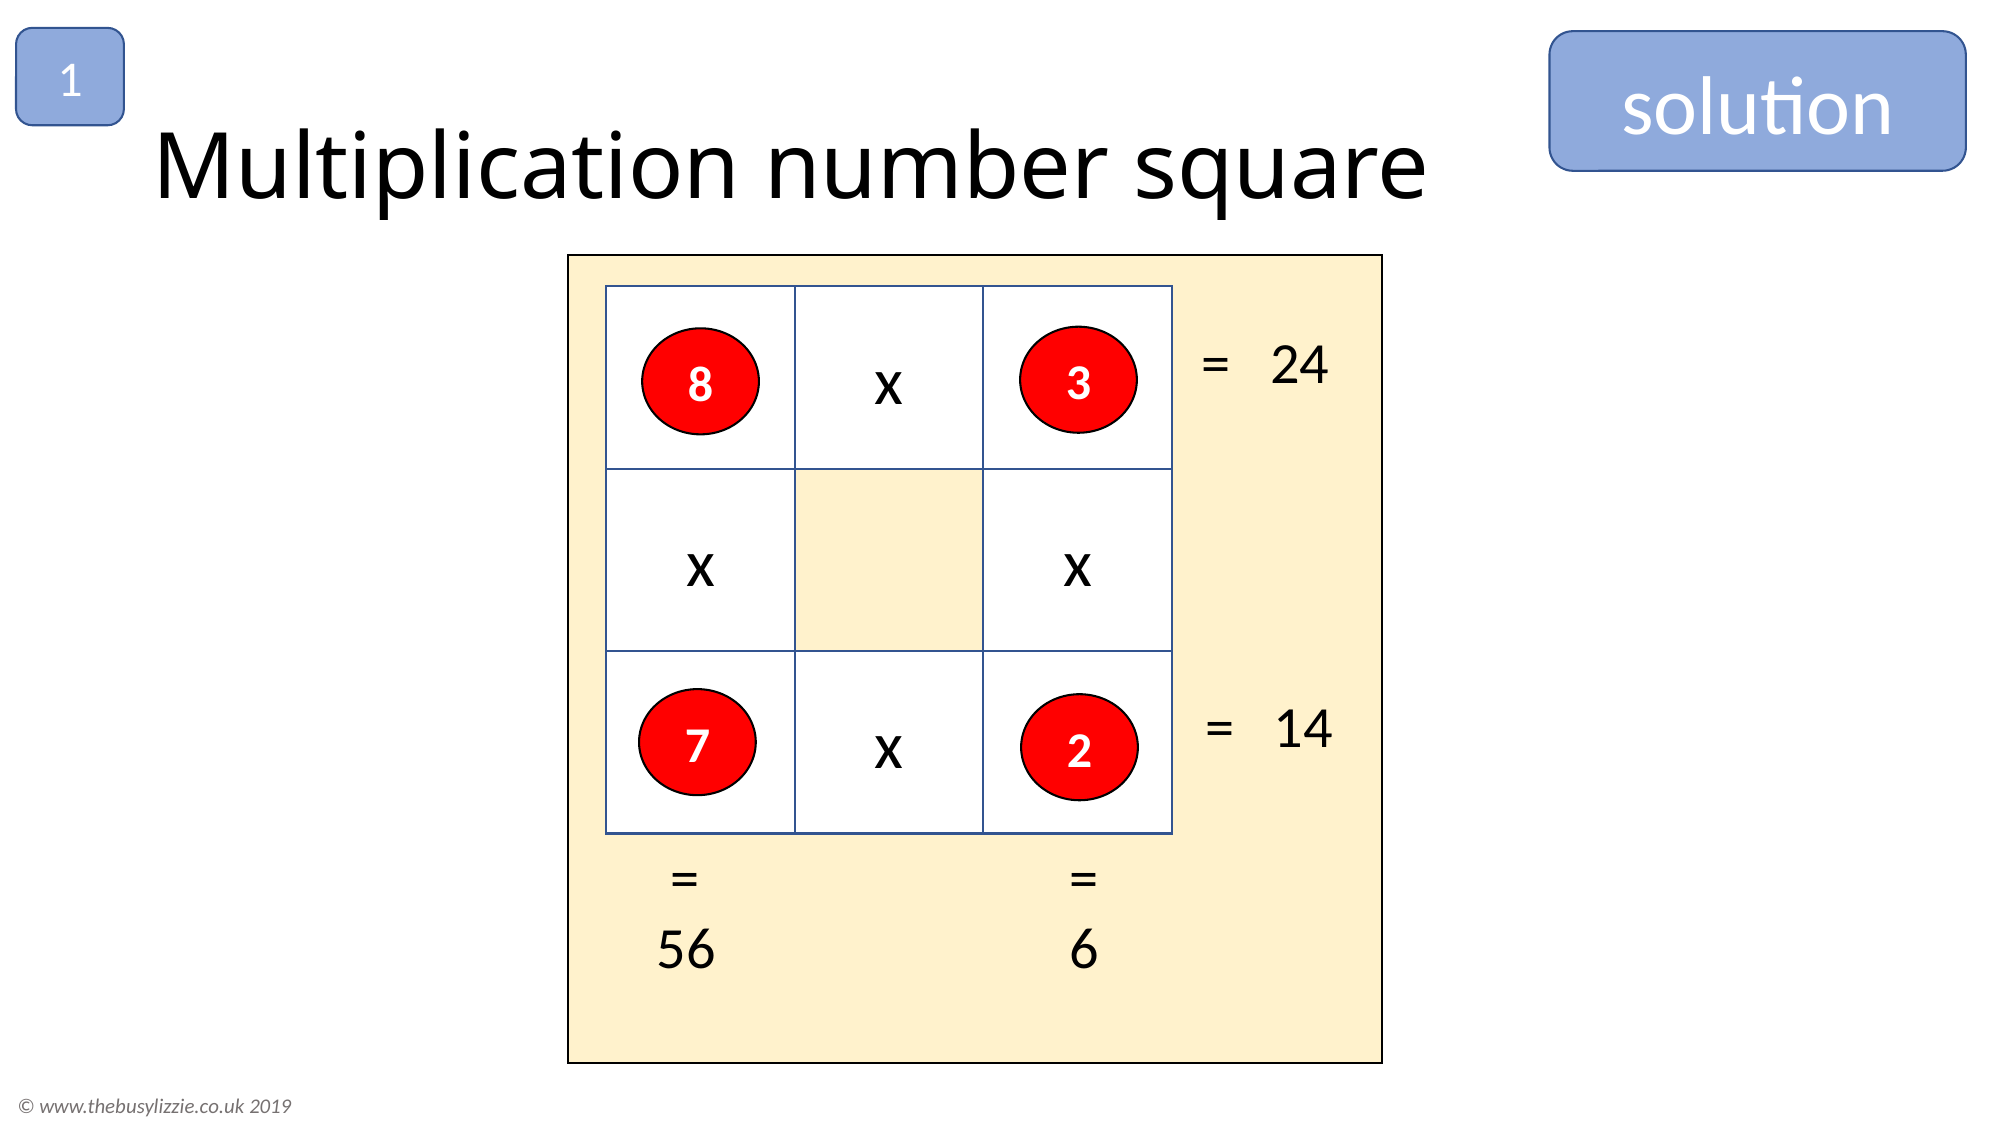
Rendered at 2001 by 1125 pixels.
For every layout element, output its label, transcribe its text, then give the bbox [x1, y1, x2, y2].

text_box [567, 255, 1432, 1064]
title Multiplication number square [137, 59, 1863, 278]
text_box © www.thebusylizzie.co.uk 2019 [2, 1085, 311, 1125]
text_box solution [1548, 30, 1967, 172]
text_box 1 [14, 26, 125, 127]
